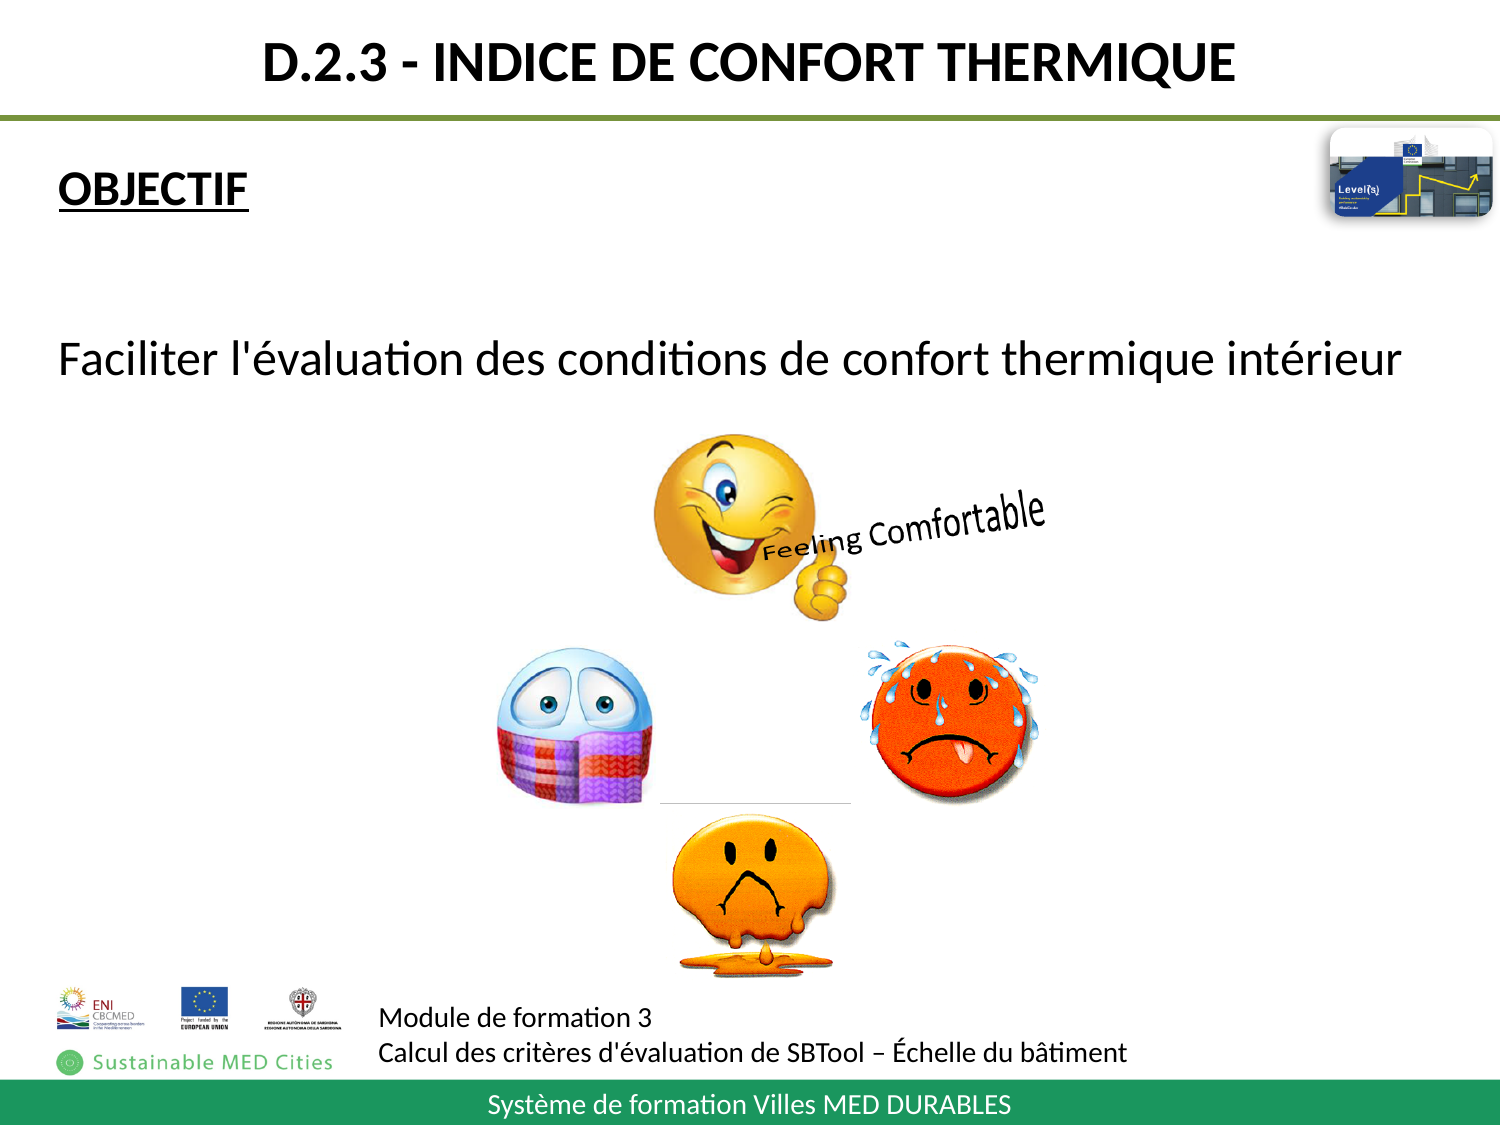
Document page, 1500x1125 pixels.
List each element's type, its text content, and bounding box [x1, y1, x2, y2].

list OBJECTIF Faciliter l'évaluation des conditions de confort thermique intérieur [43, 147, 1425, 887]
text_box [0, 972, 1500, 1125]
picture [491, 428, 1047, 972]
title D.2.3 - INDICE DE CONFORT THERMIQUE [0, 0, 1500, 117]
picture [1329, 127, 1493, 217]
